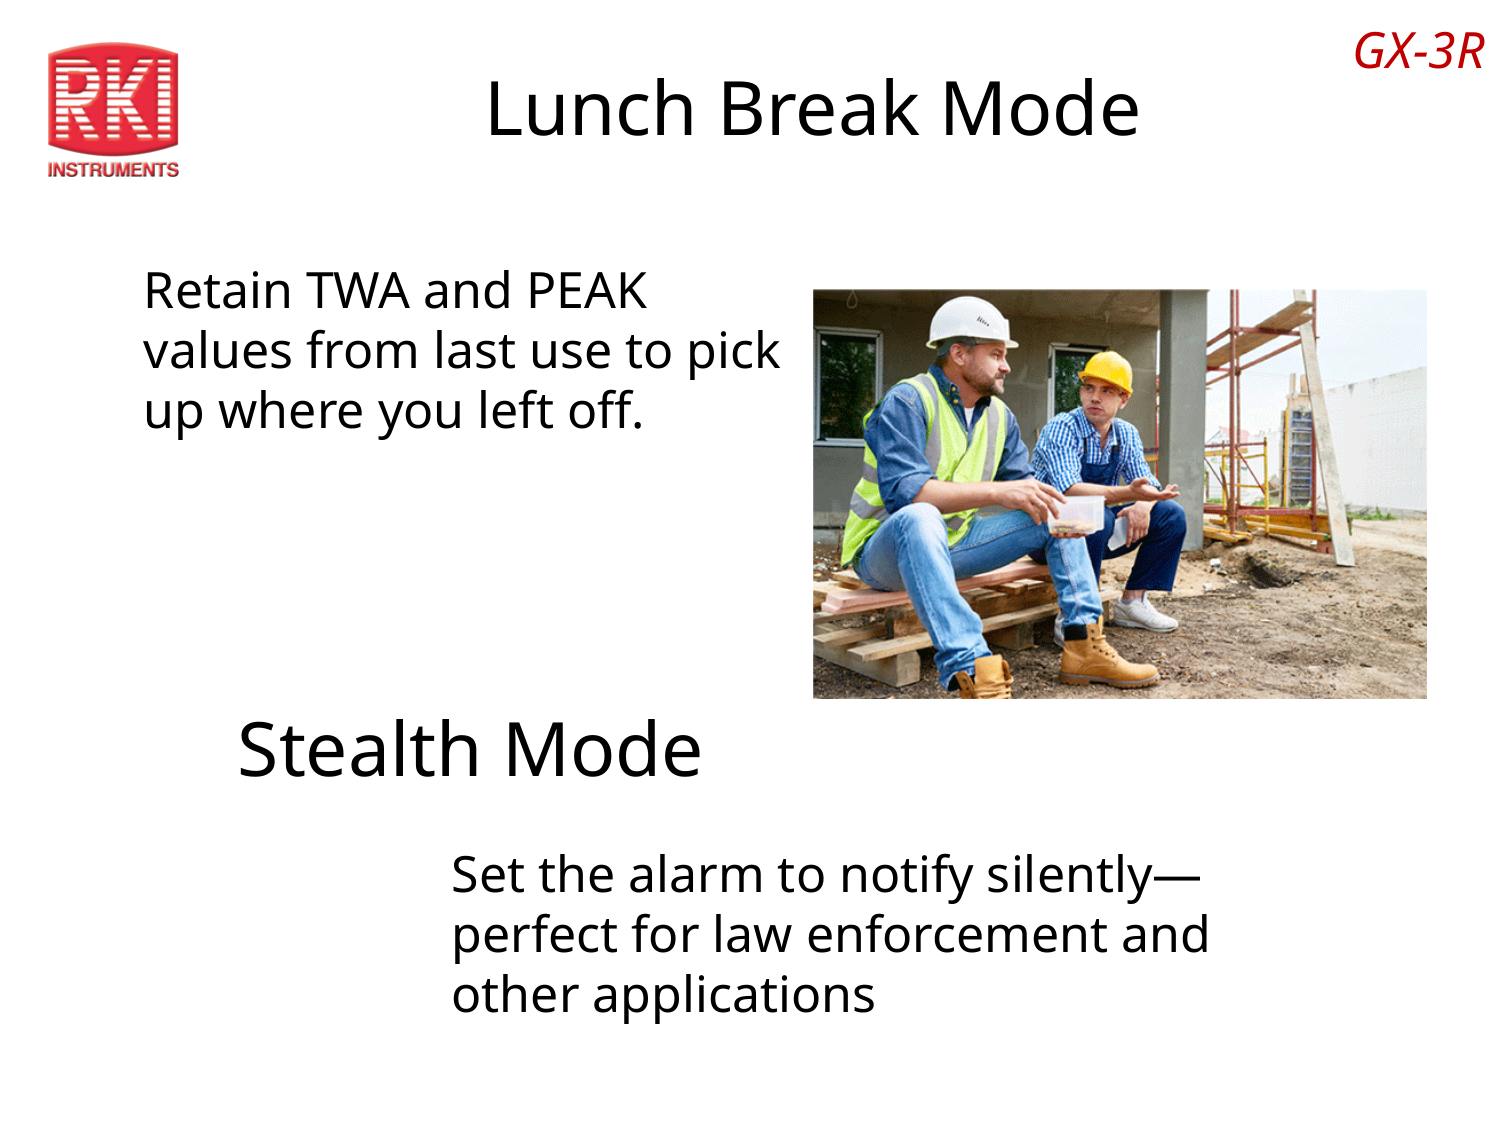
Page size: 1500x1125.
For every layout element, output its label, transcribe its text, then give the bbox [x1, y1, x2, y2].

picture [812, 289, 1427, 699]
text_box Stealth Mode [0, 691, 1109, 803]
text_box Retain TWA and PEAK values from last use to pick up where you left off. [129, 251, 813, 447]
text_box Set the alarm to notify silently—perfect for law enforcement and other applications [436, 835, 1334, 1031]
title Lunch Break Mode [175, 49, 1451, 161]
picture [37, 37, 188, 184]
text_box GX-3R [1307, 11, 1500, 87]
